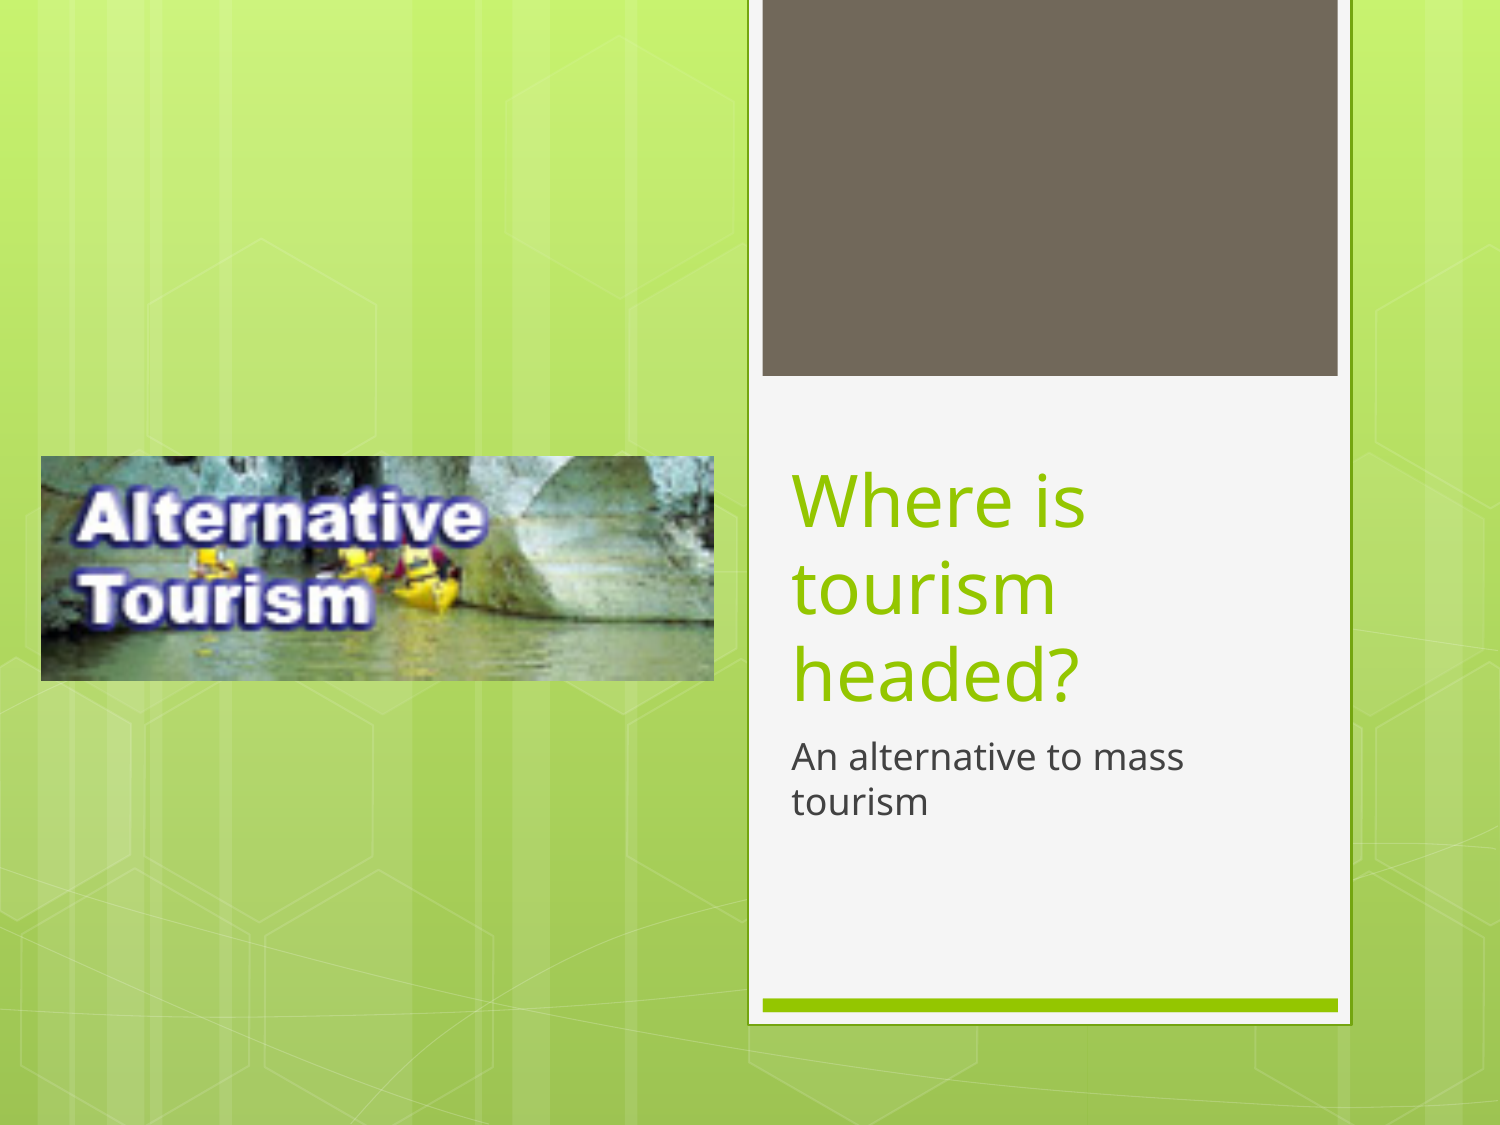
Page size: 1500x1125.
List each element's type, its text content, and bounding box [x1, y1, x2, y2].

subtitle An alternative to mass tourism [776, 725, 1320, 933]
title Where is tourism headed? [776, 444, 1320, 724]
picture [40, 455, 714, 681]
